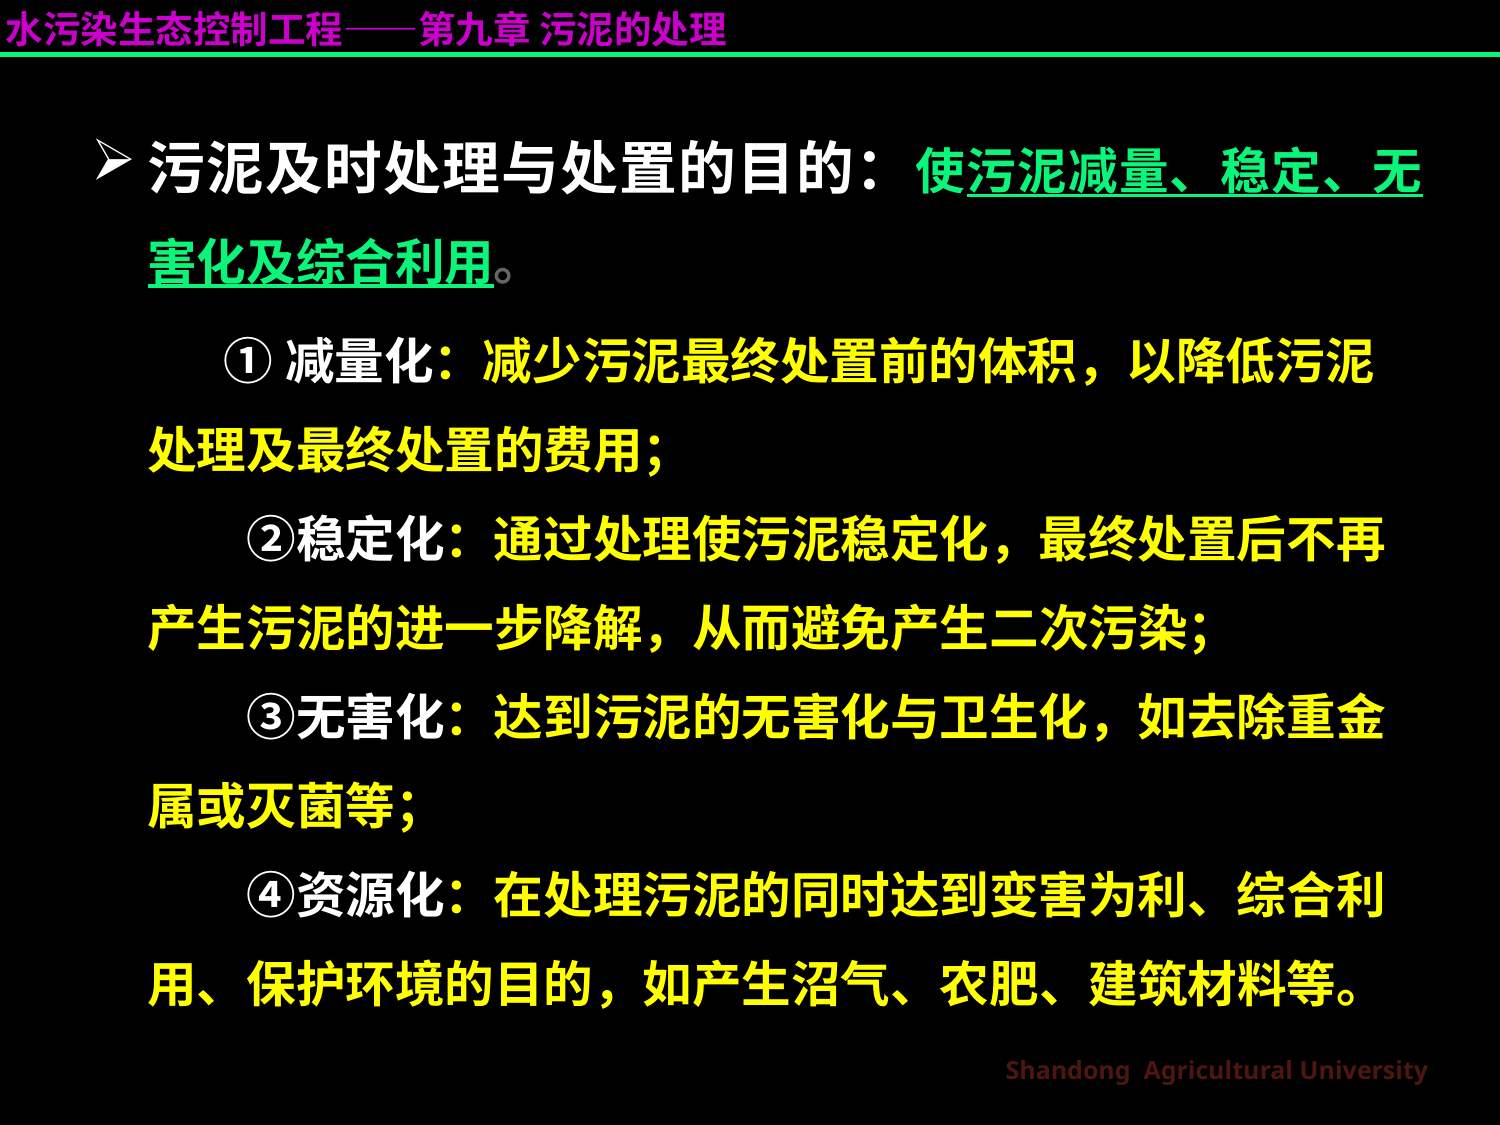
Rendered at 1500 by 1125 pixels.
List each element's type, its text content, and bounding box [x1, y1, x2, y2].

list 污泥及时处理与处置的目的：使污泥减量、稳定、无害化及综合利用。 ①减量化：减少污泥最终处置前的体积，以降低污泥处理及最终处置的费用； ②稳定化：通过处理使污泥稳定化，最终处置后不再产生污泥的进一步降解，从而避免产生二次污染； ③无害化：达到污泥的无害化与卫生化，如去除重金属或灭菌等； ④资源化：在处理污泥的同时达到变害为利、综合利用、保护环境的目的，如产生沼气、农肥、建筑材料等。 [76, 90, 1438, 1025]
